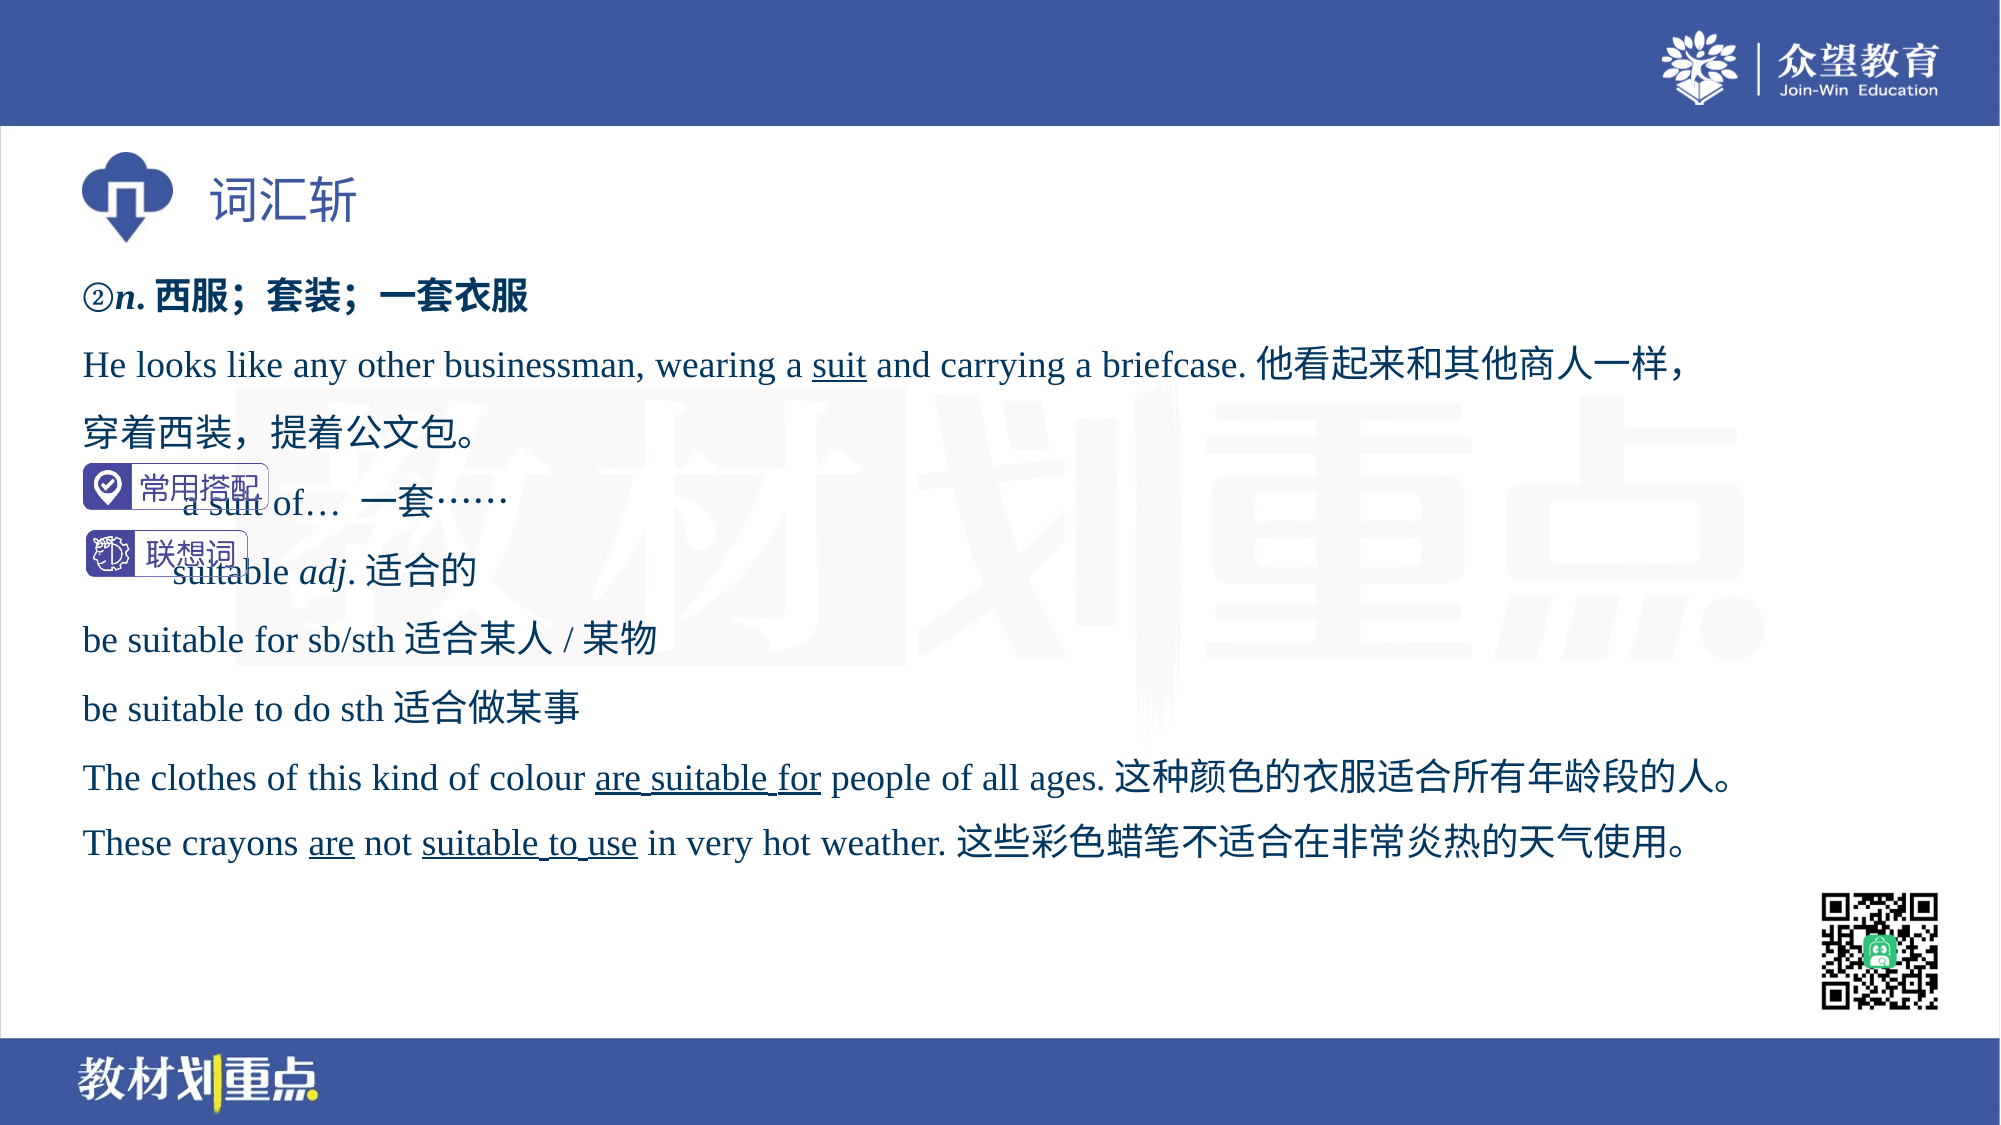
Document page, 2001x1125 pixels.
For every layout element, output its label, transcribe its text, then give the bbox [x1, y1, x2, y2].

picture [0, 0, 2000, 1125]
text_box ②n.西服；套装；一套衣服 He looks like any other businessman, wearing a suit and carrying a briefcase.他看起来和其他商人一样， 穿着西装，提着公文包。 a suit of… 一套…… suitable adj.适合的 be suitable for sb/sth适合某人/某物 be suitable to do sth适合做某事 The clothes of this kind of colour are suitable for people of all ages.这种颜色的衣服适合所有年龄段的人。 These crayons are not suitable to use in very hot weather.这些彩色蜡笔不适合在非常炎热的天气使用。 [82, 248, 1817, 856]
